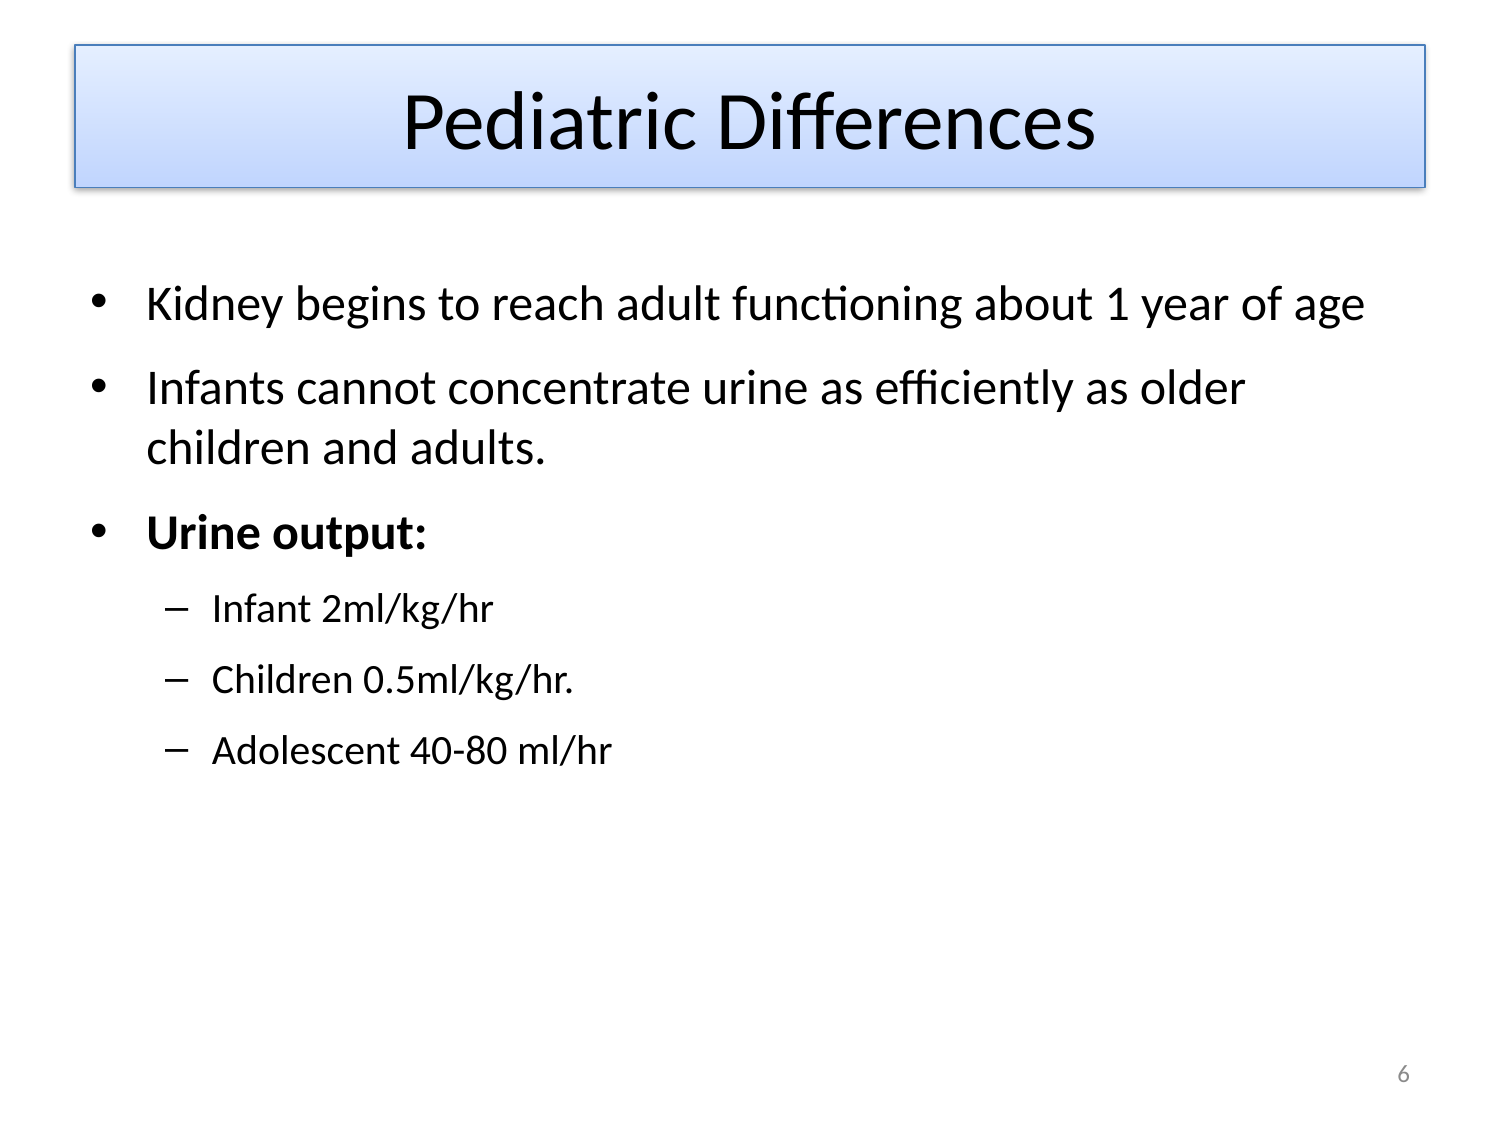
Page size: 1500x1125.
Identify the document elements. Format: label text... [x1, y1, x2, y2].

slide_number 6 [1074, 1042, 1425, 1103]
title Pediatric Differences [74, 44, 1426, 188]
list Kidney begins to reach adult functioning about 1 year of age Infants cannot concentrate urine as efficiently as older children and adults. Urine output: Infant 2ml/kg/hr Children 0.5ml/kg/hr. Adolescent 40-80 ml/hr [75, 262, 1425, 1005]
